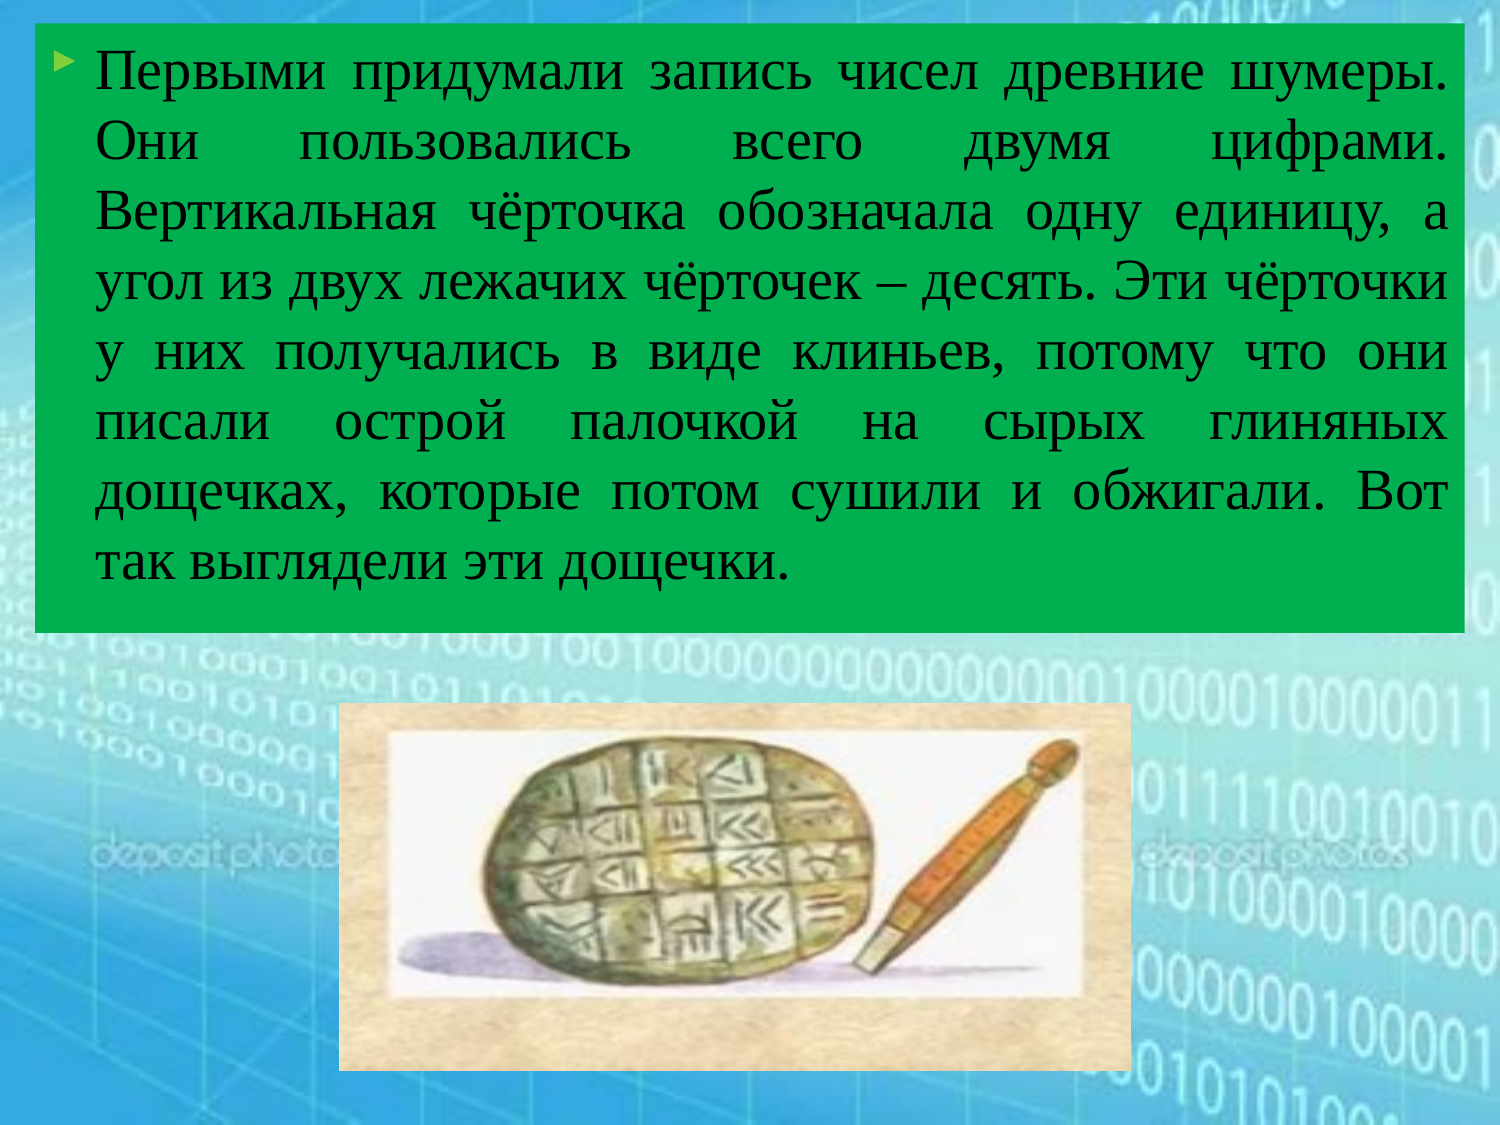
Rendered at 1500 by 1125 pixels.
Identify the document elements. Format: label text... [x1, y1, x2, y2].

list Первыми придумали запись чисел древние шумеры. Они пользовались всего двумя цифрами. Вертикальная чёрточка обозначала одну единицу, а угол из двух лежачих чёрточек – десять. Эти чёрточки у них получались в виде клиньев, потому что они писали острой палочкой на сырых глиняных дощечках, которые потом сушили и обжигали. Вот так выглядели эти дощечки. [34, 23, 1466, 634]
picture [0, 0, 1500, 1125]
